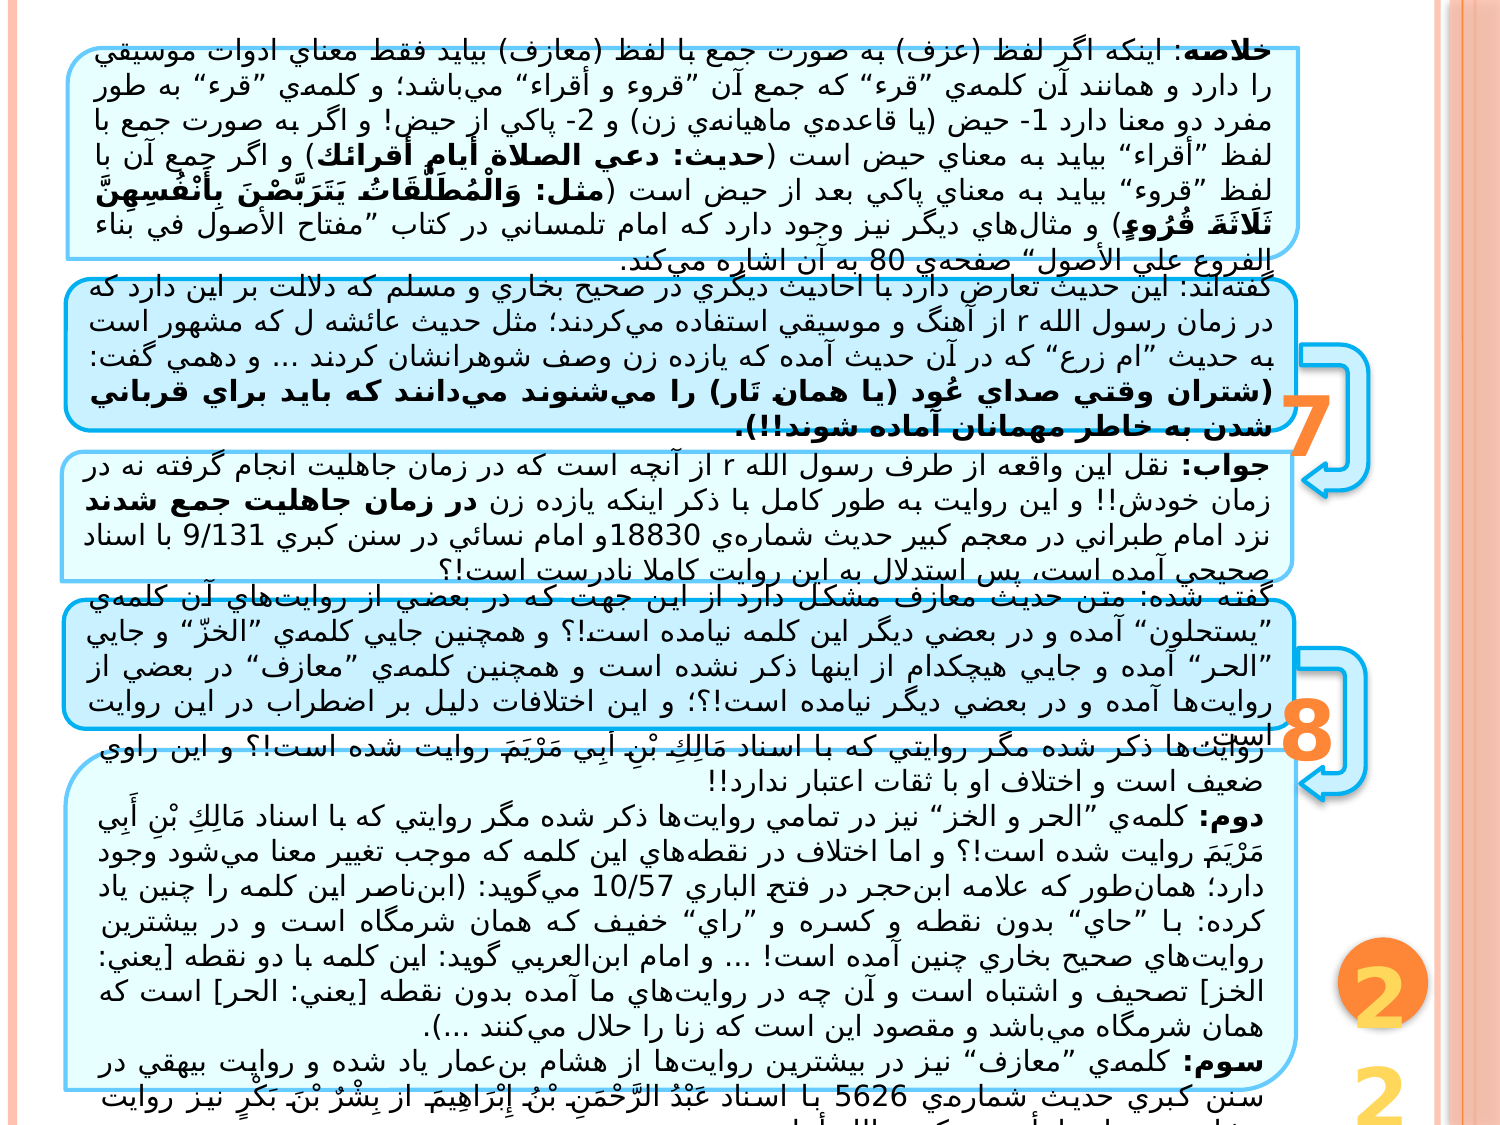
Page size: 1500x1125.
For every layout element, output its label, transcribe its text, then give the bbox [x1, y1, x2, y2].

text_box گفته‌اند: اين حديث تعارض دارد با احاديث ديگري در صحيح بخاري و مسلم كه دلالت بر اين دارد كه در زمان رسول الله r از آهنگ و موسيقي استفاده مي‌كردند؛ مثل حديث عائشه ل كه مشهور است به حديث ”ام زرع“ كه در آن حديث آمده كه يازده زن وصف شوهرانشان كردند ... و دهمي گفت: (شتران وقتي صداي عُود (يا همان تَار) را مي‌شنوند مي‌دانند كه بايد براي قرباني شدن به خاطر مهمانان آماده شوند!!). [63, 276, 1299, 433]
text_box خلاصه: اينكه اگر لفظ (عزف) به صورت جمع با لفظ (معازف) بيايد فقط معناي ادوات موسيقي را دارد و همانند آن كلمه‌ي ”قرء“ كه جمع آن ”قروء و أقراء“ مي‌باشد؛ و كلمه‌ي ”قرء“ به طور مفرد دو معنا دارد 1- حيض (يا قاعده‌ي ماهيانه‌ي زن) و 2- پاكي از حيض! و اگر به صورت جمع با لفظ ”أقراء“ بيايد به معناي حيض است (حديث: دعي الصلاة أيام أقرائك) و اگر جمع آن با لفظ ”قروء“ بيايد به معناي پاكي بعد از حيض است (مثل: وَالْمُطَلَّقَاتُ يَتَرَبَّصْنَ بِأَنْفُسِهِنَّ ثَلَاثَةَ قُرُوءٍ) و مثال‌هاي ديگر نيز وجود دارد كه امام تلمساني در كتاب ”مفتاح الأصول في بناء الفروع علي الأصول“ صفحه‌ي 80 به آن اشاره مي‌كند. [65, 45, 1301, 261]
text_box 8 [1283, 669, 1352, 785]
text_box 22 [1318, 937, 1444, 1125]
text_box جواب: هيچ اضطرابي در اين روايت نيست! زيرا: اول: كلمه‌ي ”يستحلون“ در تمامي روايت‌ها ذكر شده مگر روايتي كه با اسناد مَالِكِ بْنِ أَبِي مَرْيَمَ روايت شده است!؟ و اين راوي ضعيف است و اختلاف او با ثقات اعتبار ندارد!! دوم: كلمه‌ي ”الحر و الخز“ نيز در تمامي روايت‌ها ذكر شده مگر روايتي كه با اسناد مَالِكِ بْنِ أَبِي مَرْيَمَ روايت شده است!؟ و اما اختلاف در نقطه‌هاي اين كلمه كه موجب تغيير معنا مي‌شود وجود دارد؛ همان‌طور كه علامه ابن‌حجر در فتح الباري 10/57 مي‌گويد: (ابن‌ناصر اين كلمه را چنين ياد كرده: با ”حاي“ بدون نقطه و كسره‌ و ”راي“ خفيف كه همان شرمگاه است و در بيشترين روايت‌هاي صحيح بخاري چنين آمده است! ... و امام ابن‌العربي گويد: اين كلمه با دو نقطه [يعني: الخز] تصحيف و اشتباه است و آن چه در روايت‌هاي ما آمده بدون نقطه [يعني: الحر] است كه همان شرمگاه مي‌باشد و مقصود اين است كه زنا را حلال مي‌كنند ...). سوم: كلمه‌ي ”معازف“ نيز در بيشترين روايت‌ها از هشام بن‌عمار ياد شده و روايت بيهقي در سنن كبري حديث شماره‌ي 5626 با اسناد عَبْدُ الرَّحْمَنِ بْنُ إِبْرَاهِيمَ از بِشْرٌ بْنَ بَكْرٍ نيز روايت هشام بن عمار را تأييد مي‌كند. والله أعلم. [63, 747, 1299, 1092]
text_box جواب: نقل اين واقعه از طرف رسول الله r از آنچه است كه در زمان جاهليت انجام گرفته نه در زمان خودش!! و اين روايت به طور كامل با ذكر اينكه يازده زن در زمان جاهليت جمع شدند نزد امام طبراني در معجم كبير حديث شماره‌ي 18830و امام نسائي در سنن كبري 9/131 با اسناد صحيحي آمده است، پس استدلال به اين روايت كاملا نادرست است!؟ [59, 449, 1295, 584]
text_box [1297, 645, 1368, 803]
text_box [1299, 342, 1371, 499]
text_box گفته شده: متن حديث معازف مشكل دارد از اين جهت كه در بعضي از روايت‌هاي آن كلمه‌ي ”يستحلون“ آمده و در بعضي ديگر اين كلمه نيامده است!؟ و همچنين جايي كلمه‌ي ”الخزّ“ و جايي ”الحر“ آمده و جايي هيچكدام از اينها ذكر نشده است و همچنين كلمه‌‌ي ”معازف“ در بعضي از روايت‌ها آمده و در بعضي ديگر نيامده است!؟؛ و اين اختلافات دليل بر اضطراب در اين روايت است. [61, 597, 1297, 731]
text_box 7 [1283, 366, 1352, 482]
